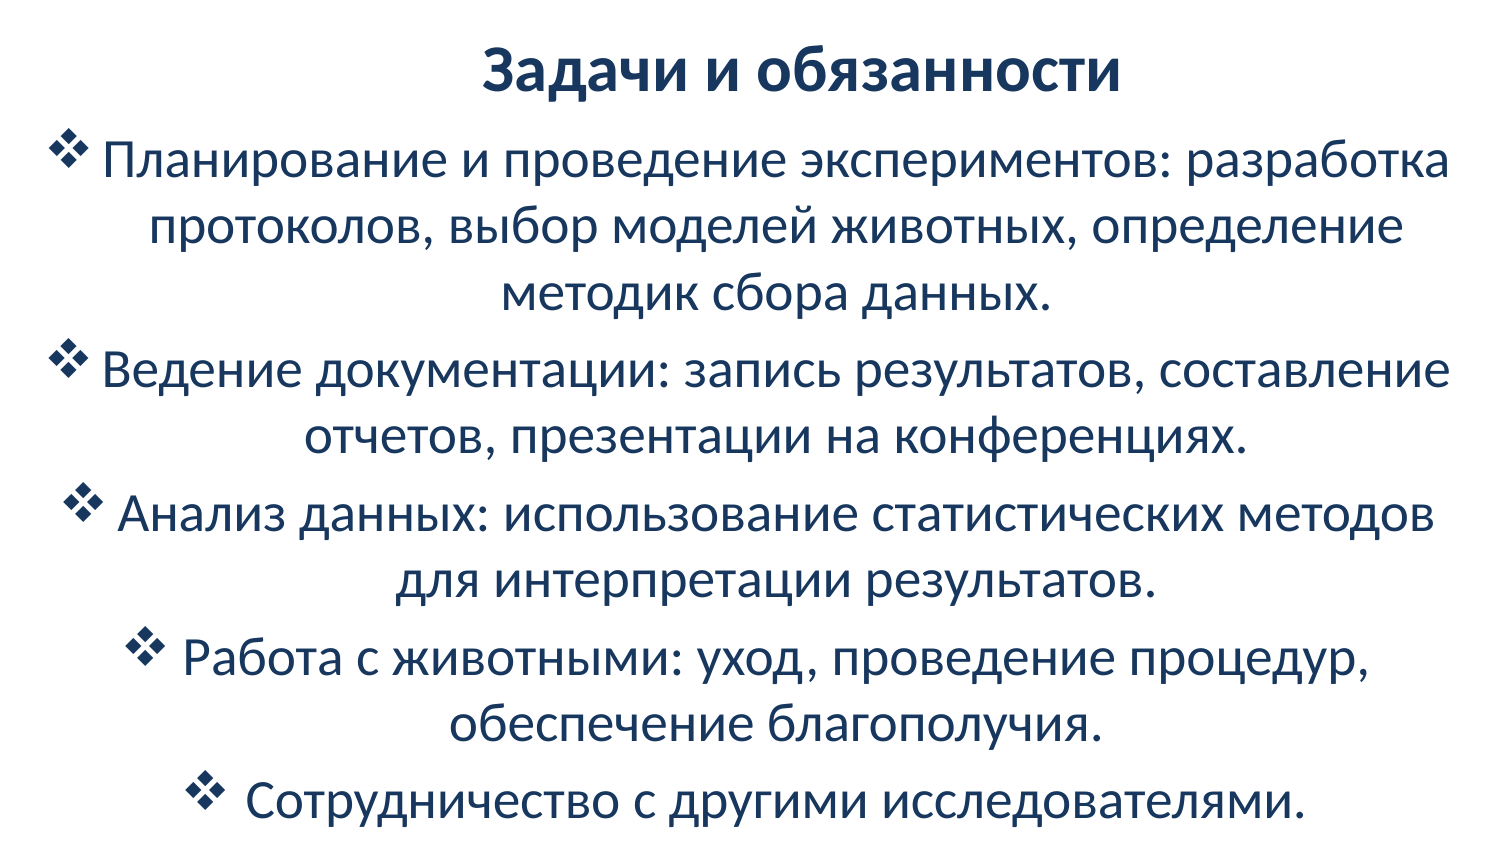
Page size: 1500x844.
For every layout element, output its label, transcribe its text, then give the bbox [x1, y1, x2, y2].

list Планирование и проведение экспериментов: разработка протоколов, выбор моделей животных, определение методик сбора данных. Ведение документации: запись результатов, составление отчетов, презентации на конференциях. Анализ данных: использование статистических методов для интерпретации результатов. Работа с животными: уход, проведение процедур, обеспечение благополучия. Сотрудничество с другими исследователями. [0, 114, 1500, 844]
title Задачи и обязанности [53, 0, 1500, 114]
